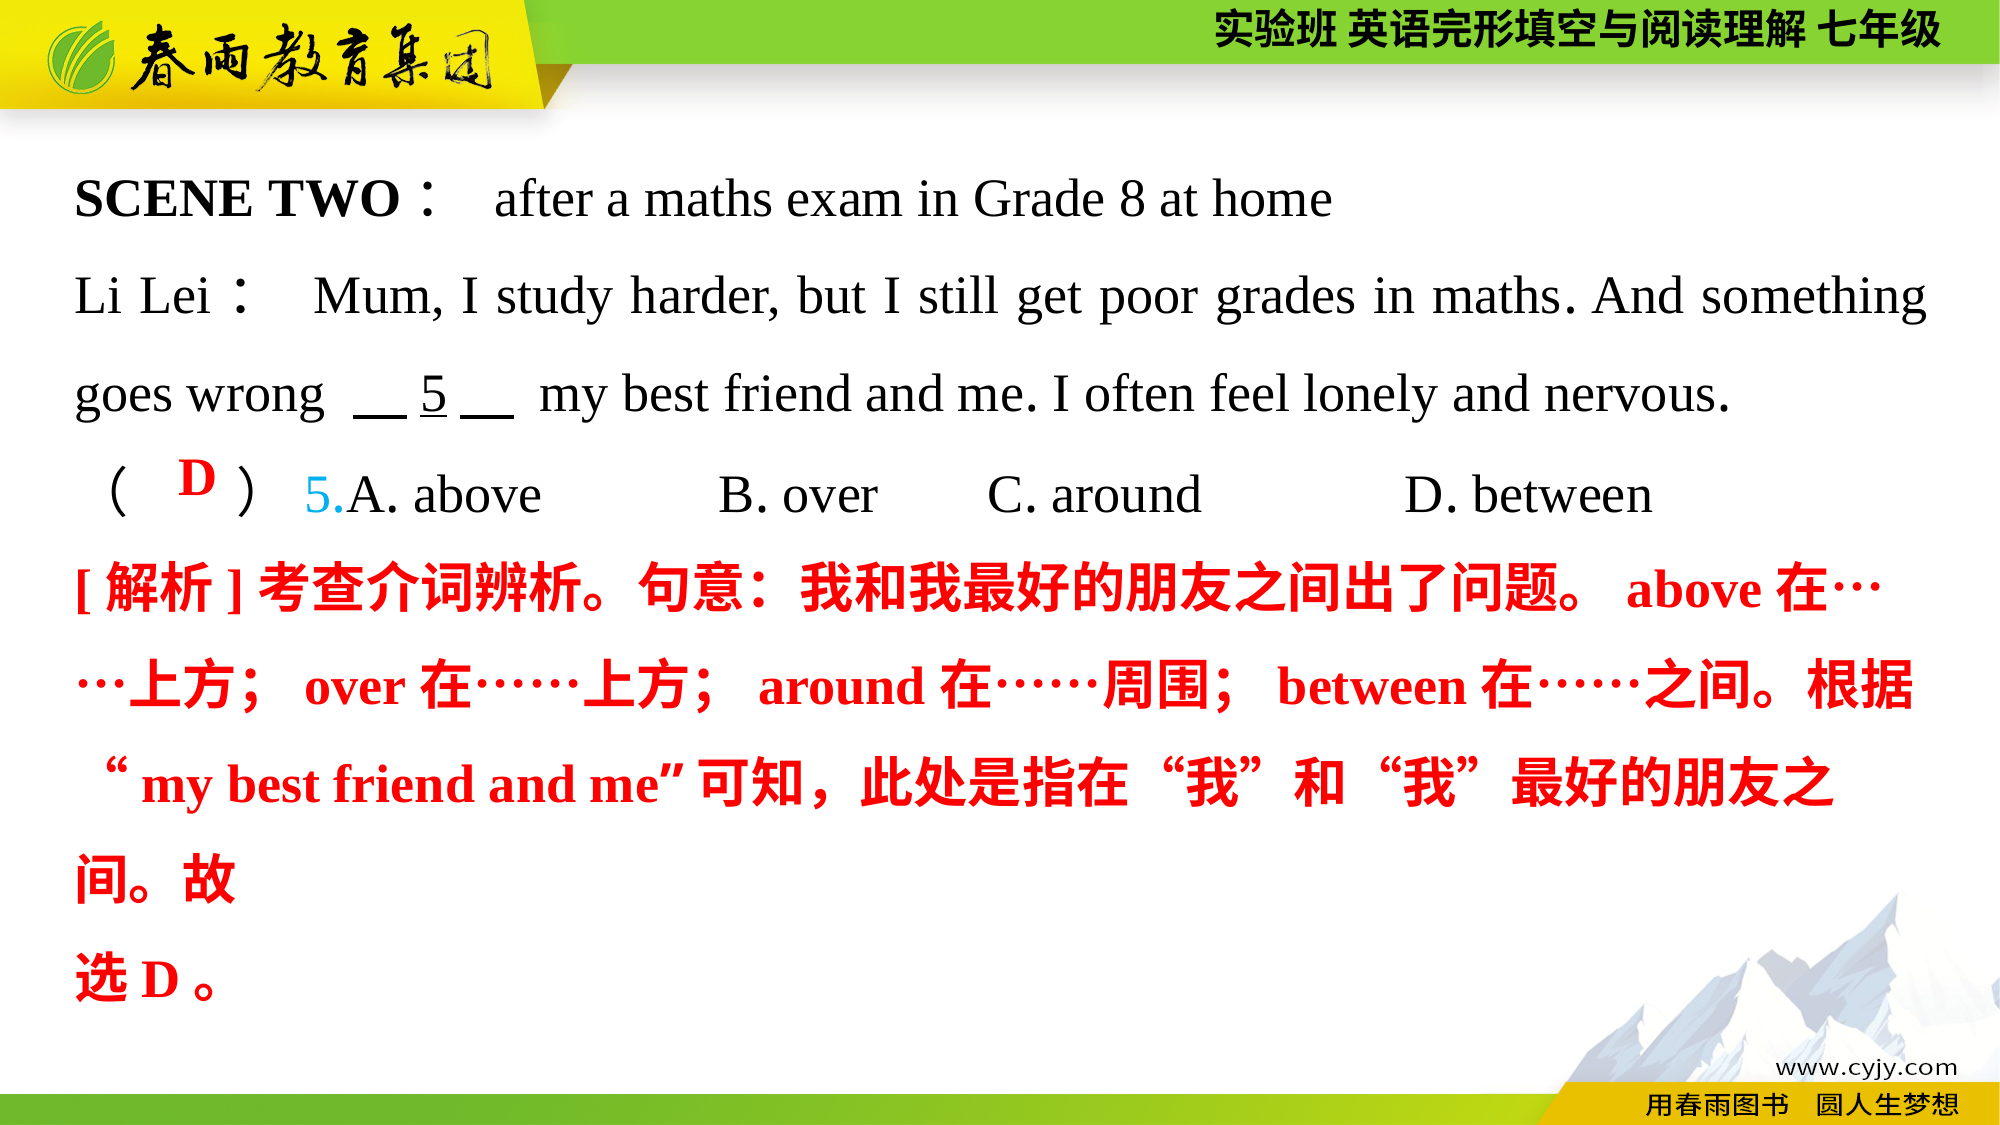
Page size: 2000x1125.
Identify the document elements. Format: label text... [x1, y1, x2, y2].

list SCENE TWO： after a maths exam in Grade 8 at home Li Lei： Mum, I study harder, but I still get poor grades in maths. And something goes wrong 5 my best friend and me. I often feel lonely and nervous. [59, 122, 1944, 418]
text_box D [163, 434, 233, 514]
text_box [解析]考查介词辨析。句意：我和我最好的朋友之间出了问题。above在……上方；over在……上方；around在……周围；between在……之间。根据“my best friend and me”可知，此处是指在“我”和“我”最好的朋友之间。故 选D。 [59, 513, 1944, 1016]
picture [0, 0, 2000, 1125]
text_box （ ）5.A. above B. over C. around D. between [59, 418, 1944, 513]
